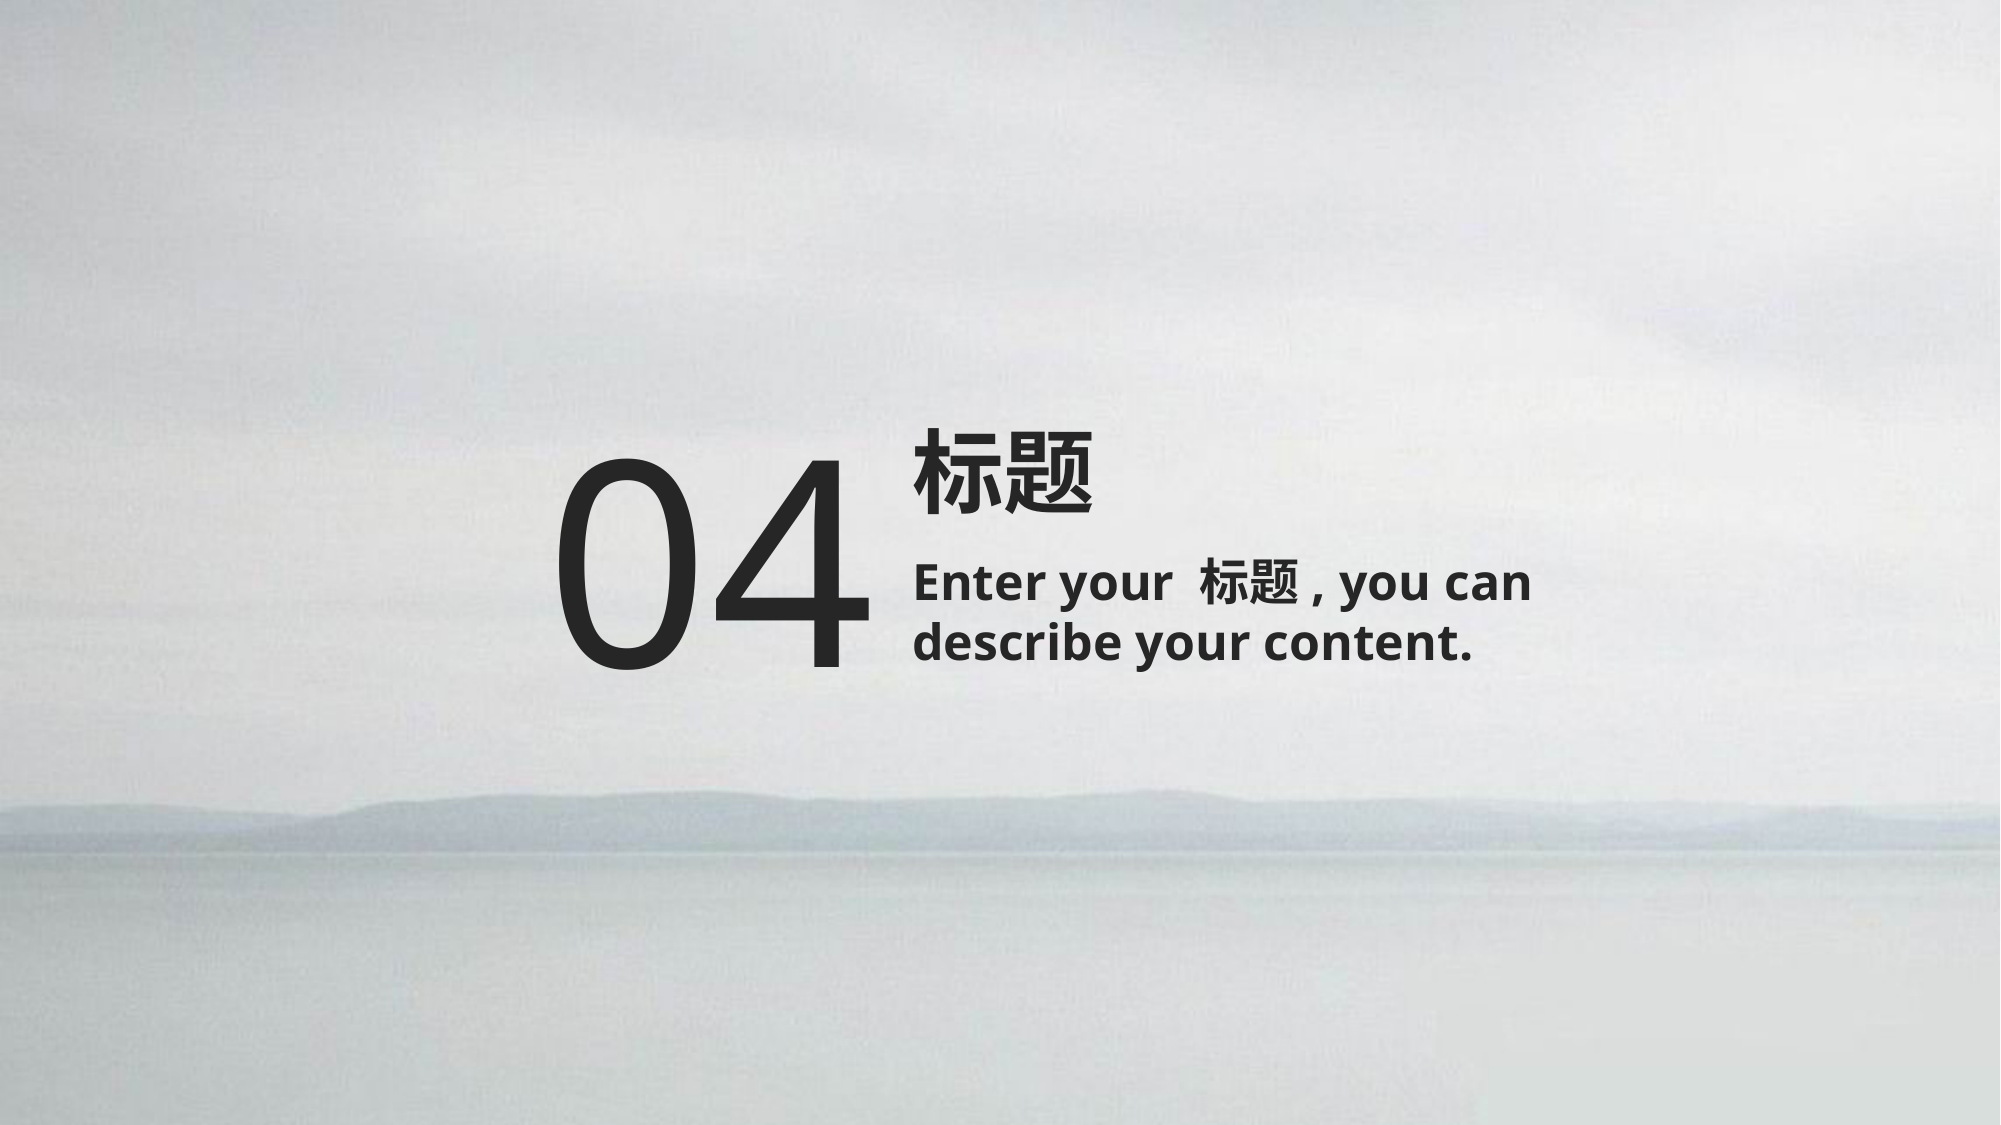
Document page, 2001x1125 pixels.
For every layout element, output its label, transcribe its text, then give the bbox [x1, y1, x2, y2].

picture [0, 0, 2001, 1125]
text_box Enter your 标题, you can describe your content. [957, 542, 1713, 678]
text_box 标题 [957, 407, 1471, 533]
text_box 04 [464, 372, 957, 732]
